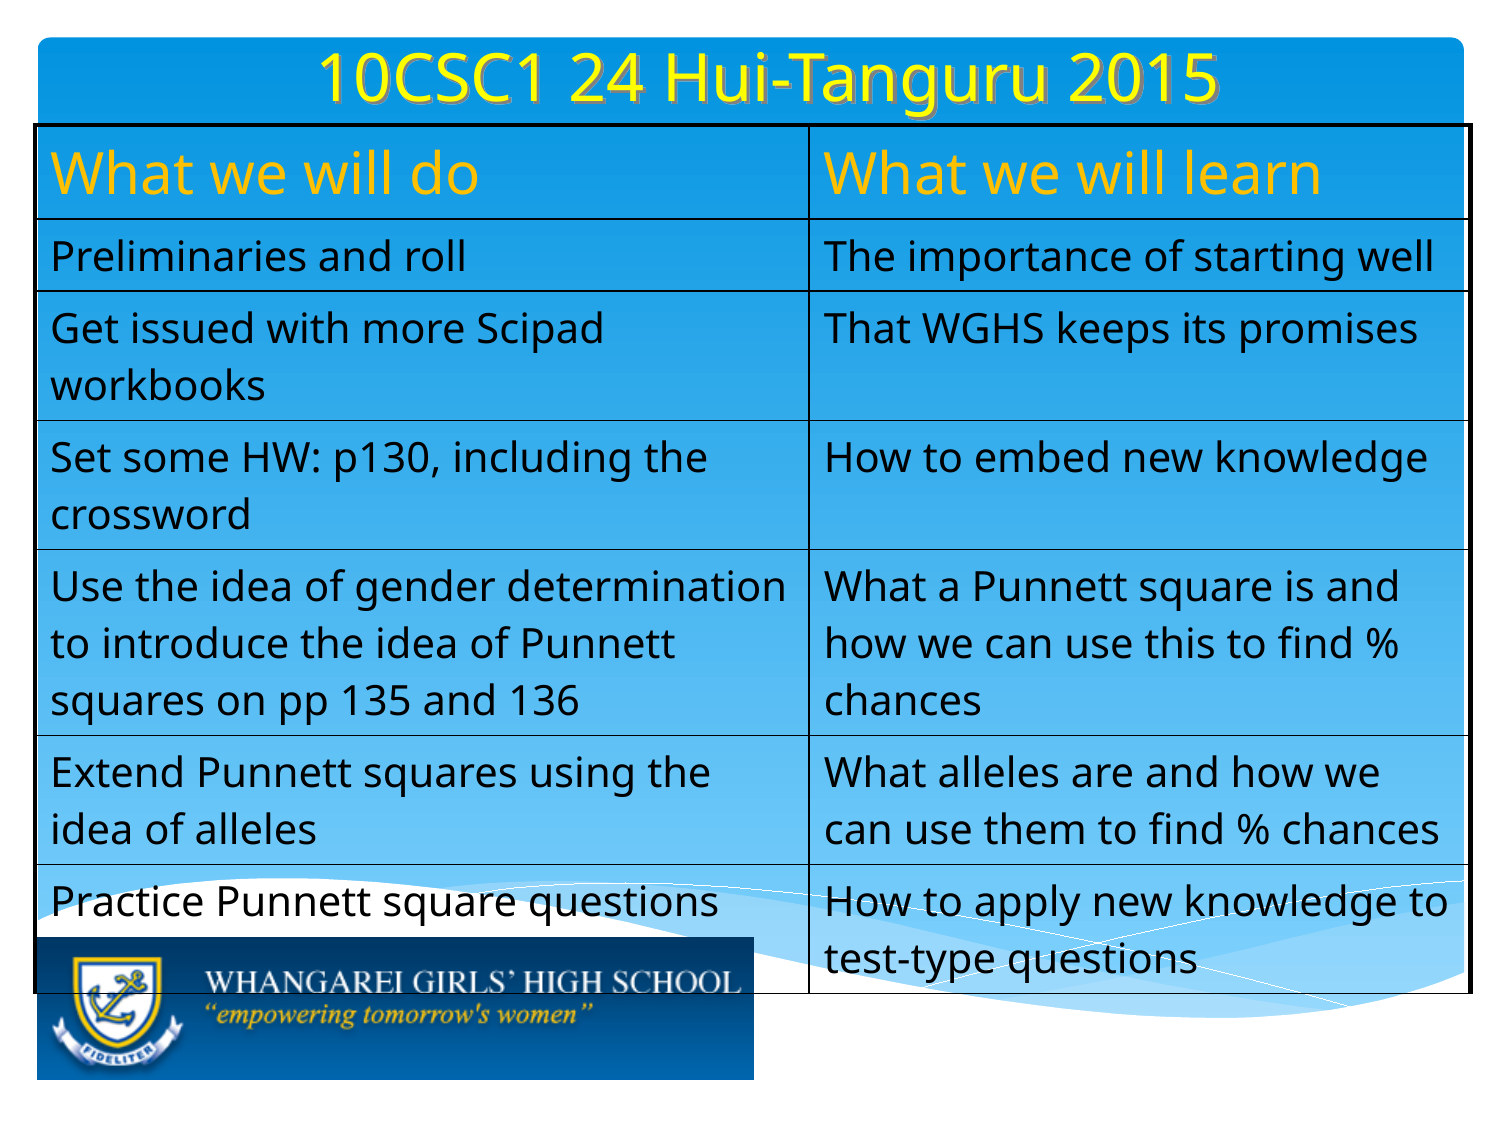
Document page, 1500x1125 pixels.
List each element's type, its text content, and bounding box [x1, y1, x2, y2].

picture [37, 937, 754, 1080]
table_cell The importance of starting well [810, 220, 1468, 290]
table_cell What alleles are and how we can use them to find % chances [810, 736, 1468, 864]
table_cell Use the idea of gender determination to introduce the idea of Punnett squares on pp 135 and 136 [37, 550, 808, 735]
table_cell What a Punnett square is and how we can use this to find % chances [810, 550, 1468, 735]
table_cell Practice Punnett square questions [37, 865, 808, 993]
table_cell Preliminaries and roll [37, 220, 808, 290]
table_cell Set some HW: p130, including the crossword [37, 421, 808, 549]
table_cell Extend Punnett squares using the idea of alleles [37, 736, 808, 864]
table_cell How to embed new knowledge [810, 421, 1468, 549]
text_box 10CSC1 24 Hui-Tanguru 2015 [162, 24, 1375, 123]
table_cell That WGHS keeps its promises [810, 292, 1468, 420]
table_cell How to apply new knowledge to test-type questions [810, 865, 1468, 993]
table_header What we will learn [810, 127, 1468, 218]
table_header What we will do [37, 127, 808, 218]
table_cell Get issued with more Scipad workbooks [37, 292, 808, 420]
